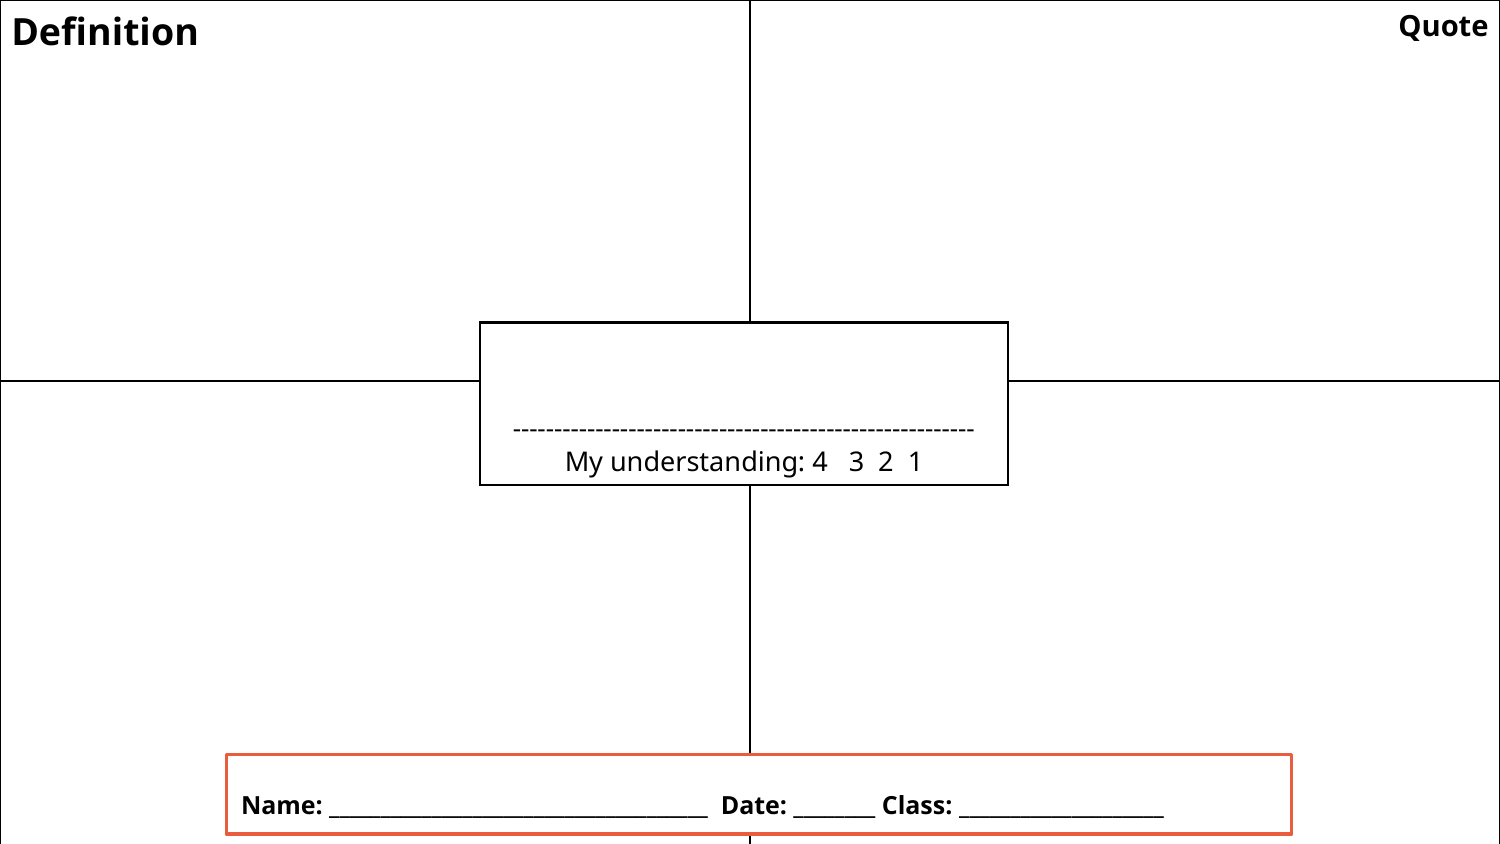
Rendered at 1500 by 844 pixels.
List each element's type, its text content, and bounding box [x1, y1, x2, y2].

text_box Name: _____________________________________ Date: ________ Class: ____________________ [226, 754, 1292, 834]
table_header Definition [1, 1, 749, 380]
table_cell Illustration [1, 382, 749, 844]
text_box -------------------------------------------------------- My understanding: 4 3 2 1 [480, 322, 1008, 486]
table_header Quote [751, 1, 1499, 380]
table_cell Question [751, 382, 1499, 844]
